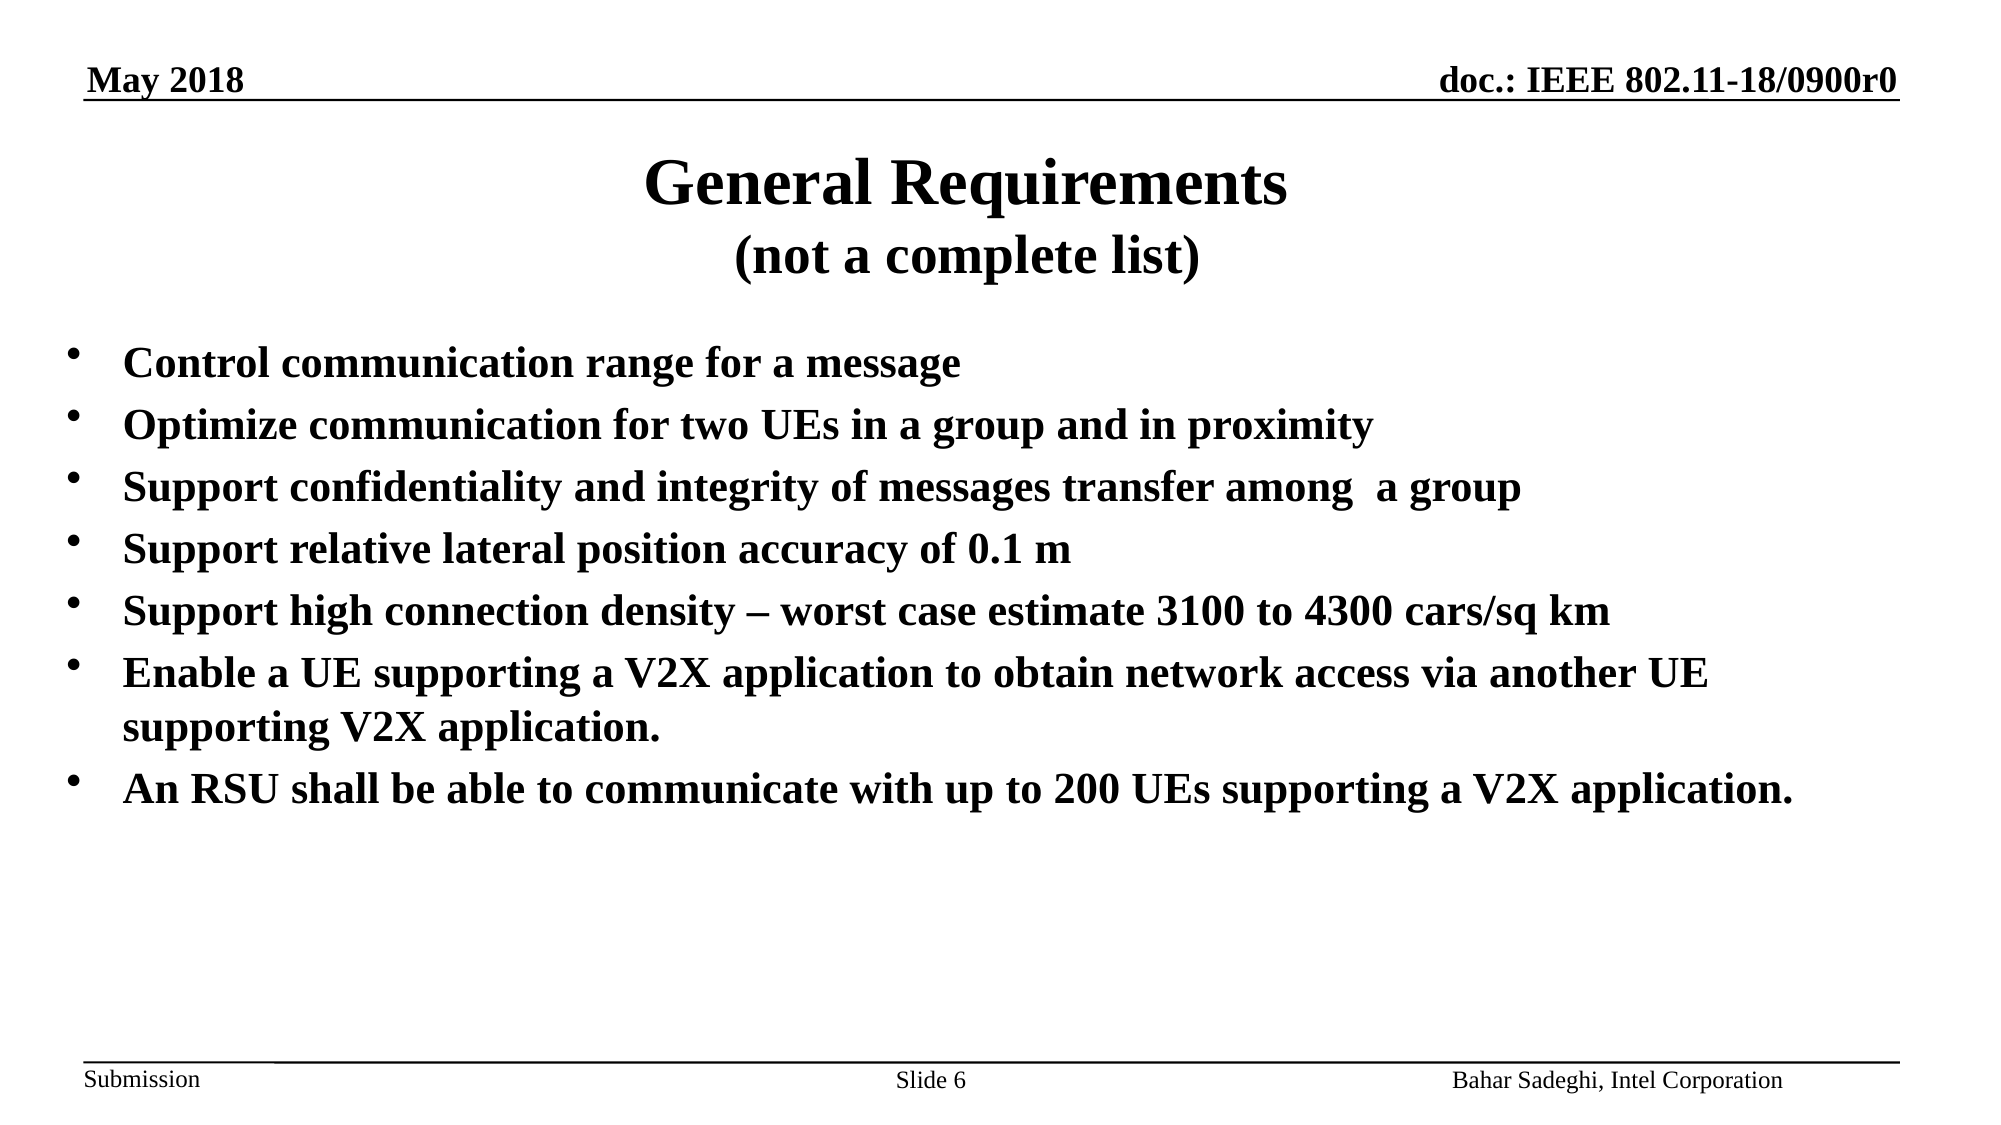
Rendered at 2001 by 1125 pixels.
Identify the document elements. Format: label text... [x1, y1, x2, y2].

title General Requirements (not a complete list) [58, 121, 1893, 300]
list Control communication range for a message Optimize communication for two UEs in a group and in proximity Support confidentiality and integrity of messages transfer among a group Support relative lateral position accuracy of 0.1 m Support high connection density – worst case estimate 3100 to 4300 cars/sq km Enable a UE supporting a V2X application to obtain network access via another UE supporting V2X application. An RSU shall be able to communicate with up to 200 UEs supporting a V2X application. [51, 324, 1893, 1100]
